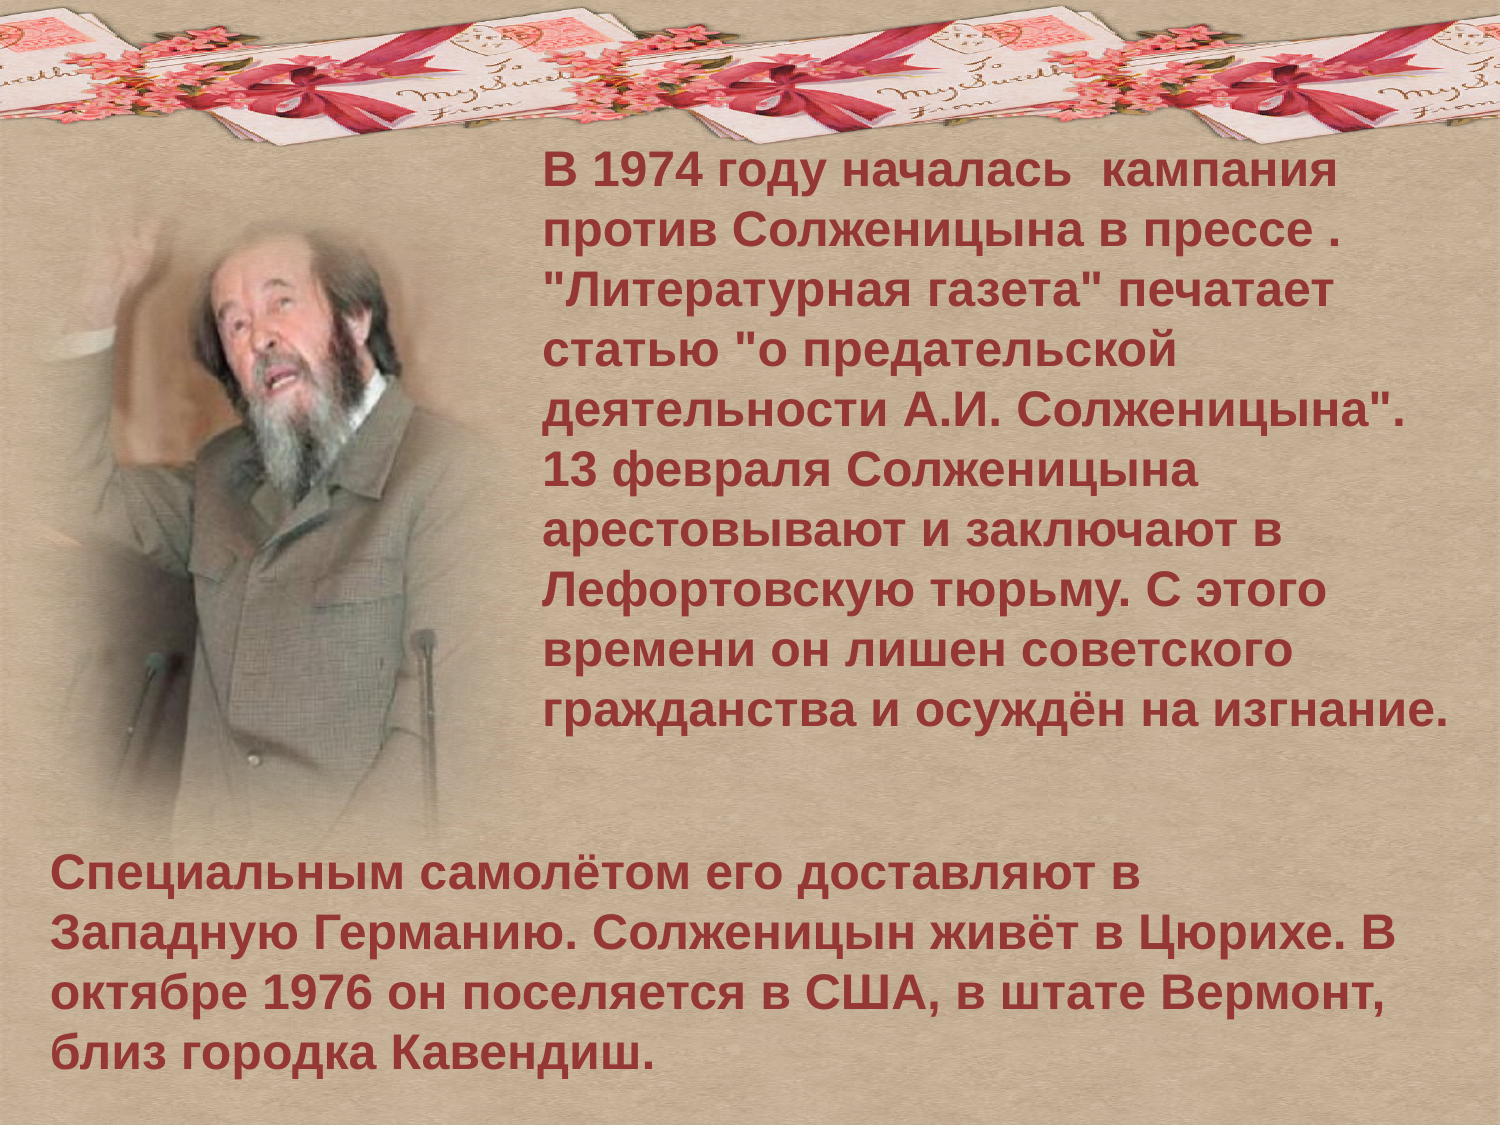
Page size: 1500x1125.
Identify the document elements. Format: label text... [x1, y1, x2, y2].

text_box В 1974 году началась кампания против Солженицына в прессе . "Литературная газета" печатает статью "о предательской деятельности А.И. Солженицына". 13 февраля Солженицына арестовывают и заключают в Лефортовскую тюрьму. С этого времени он лишен советского гражданства и осуждён на изгнание. [527, 128, 1477, 804]
text_box Специальным самолётом его доставляют в Западную Германию. Солженицын живёт в Цюрихе. В октябре 1976 он поселяется в США, в штате Вермонт, близ городка Кавендиш. [35, 831, 1418, 1087]
picture [0, 0, 1500, 1125]
